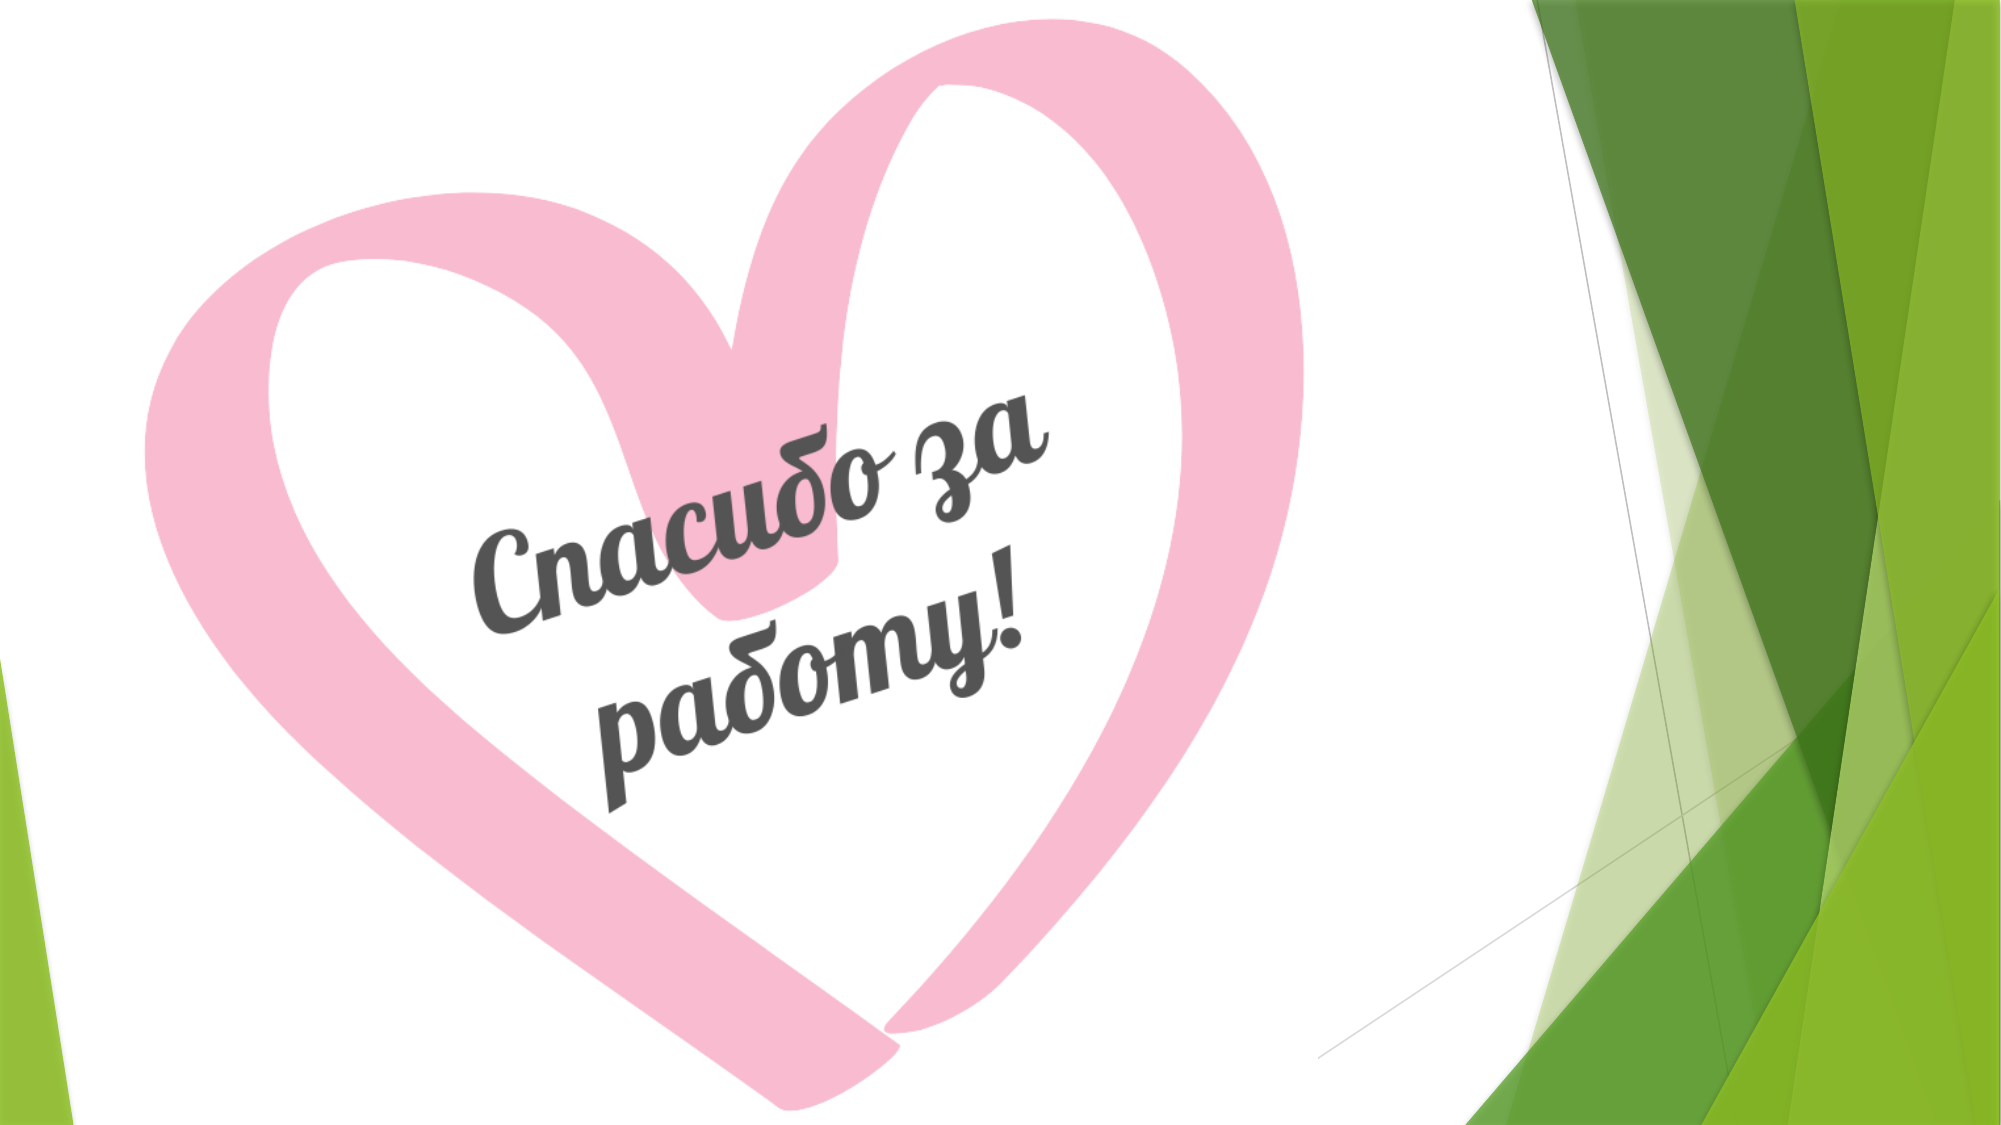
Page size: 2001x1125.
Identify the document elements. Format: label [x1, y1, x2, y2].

picture [135, 0, 1319, 1125]
